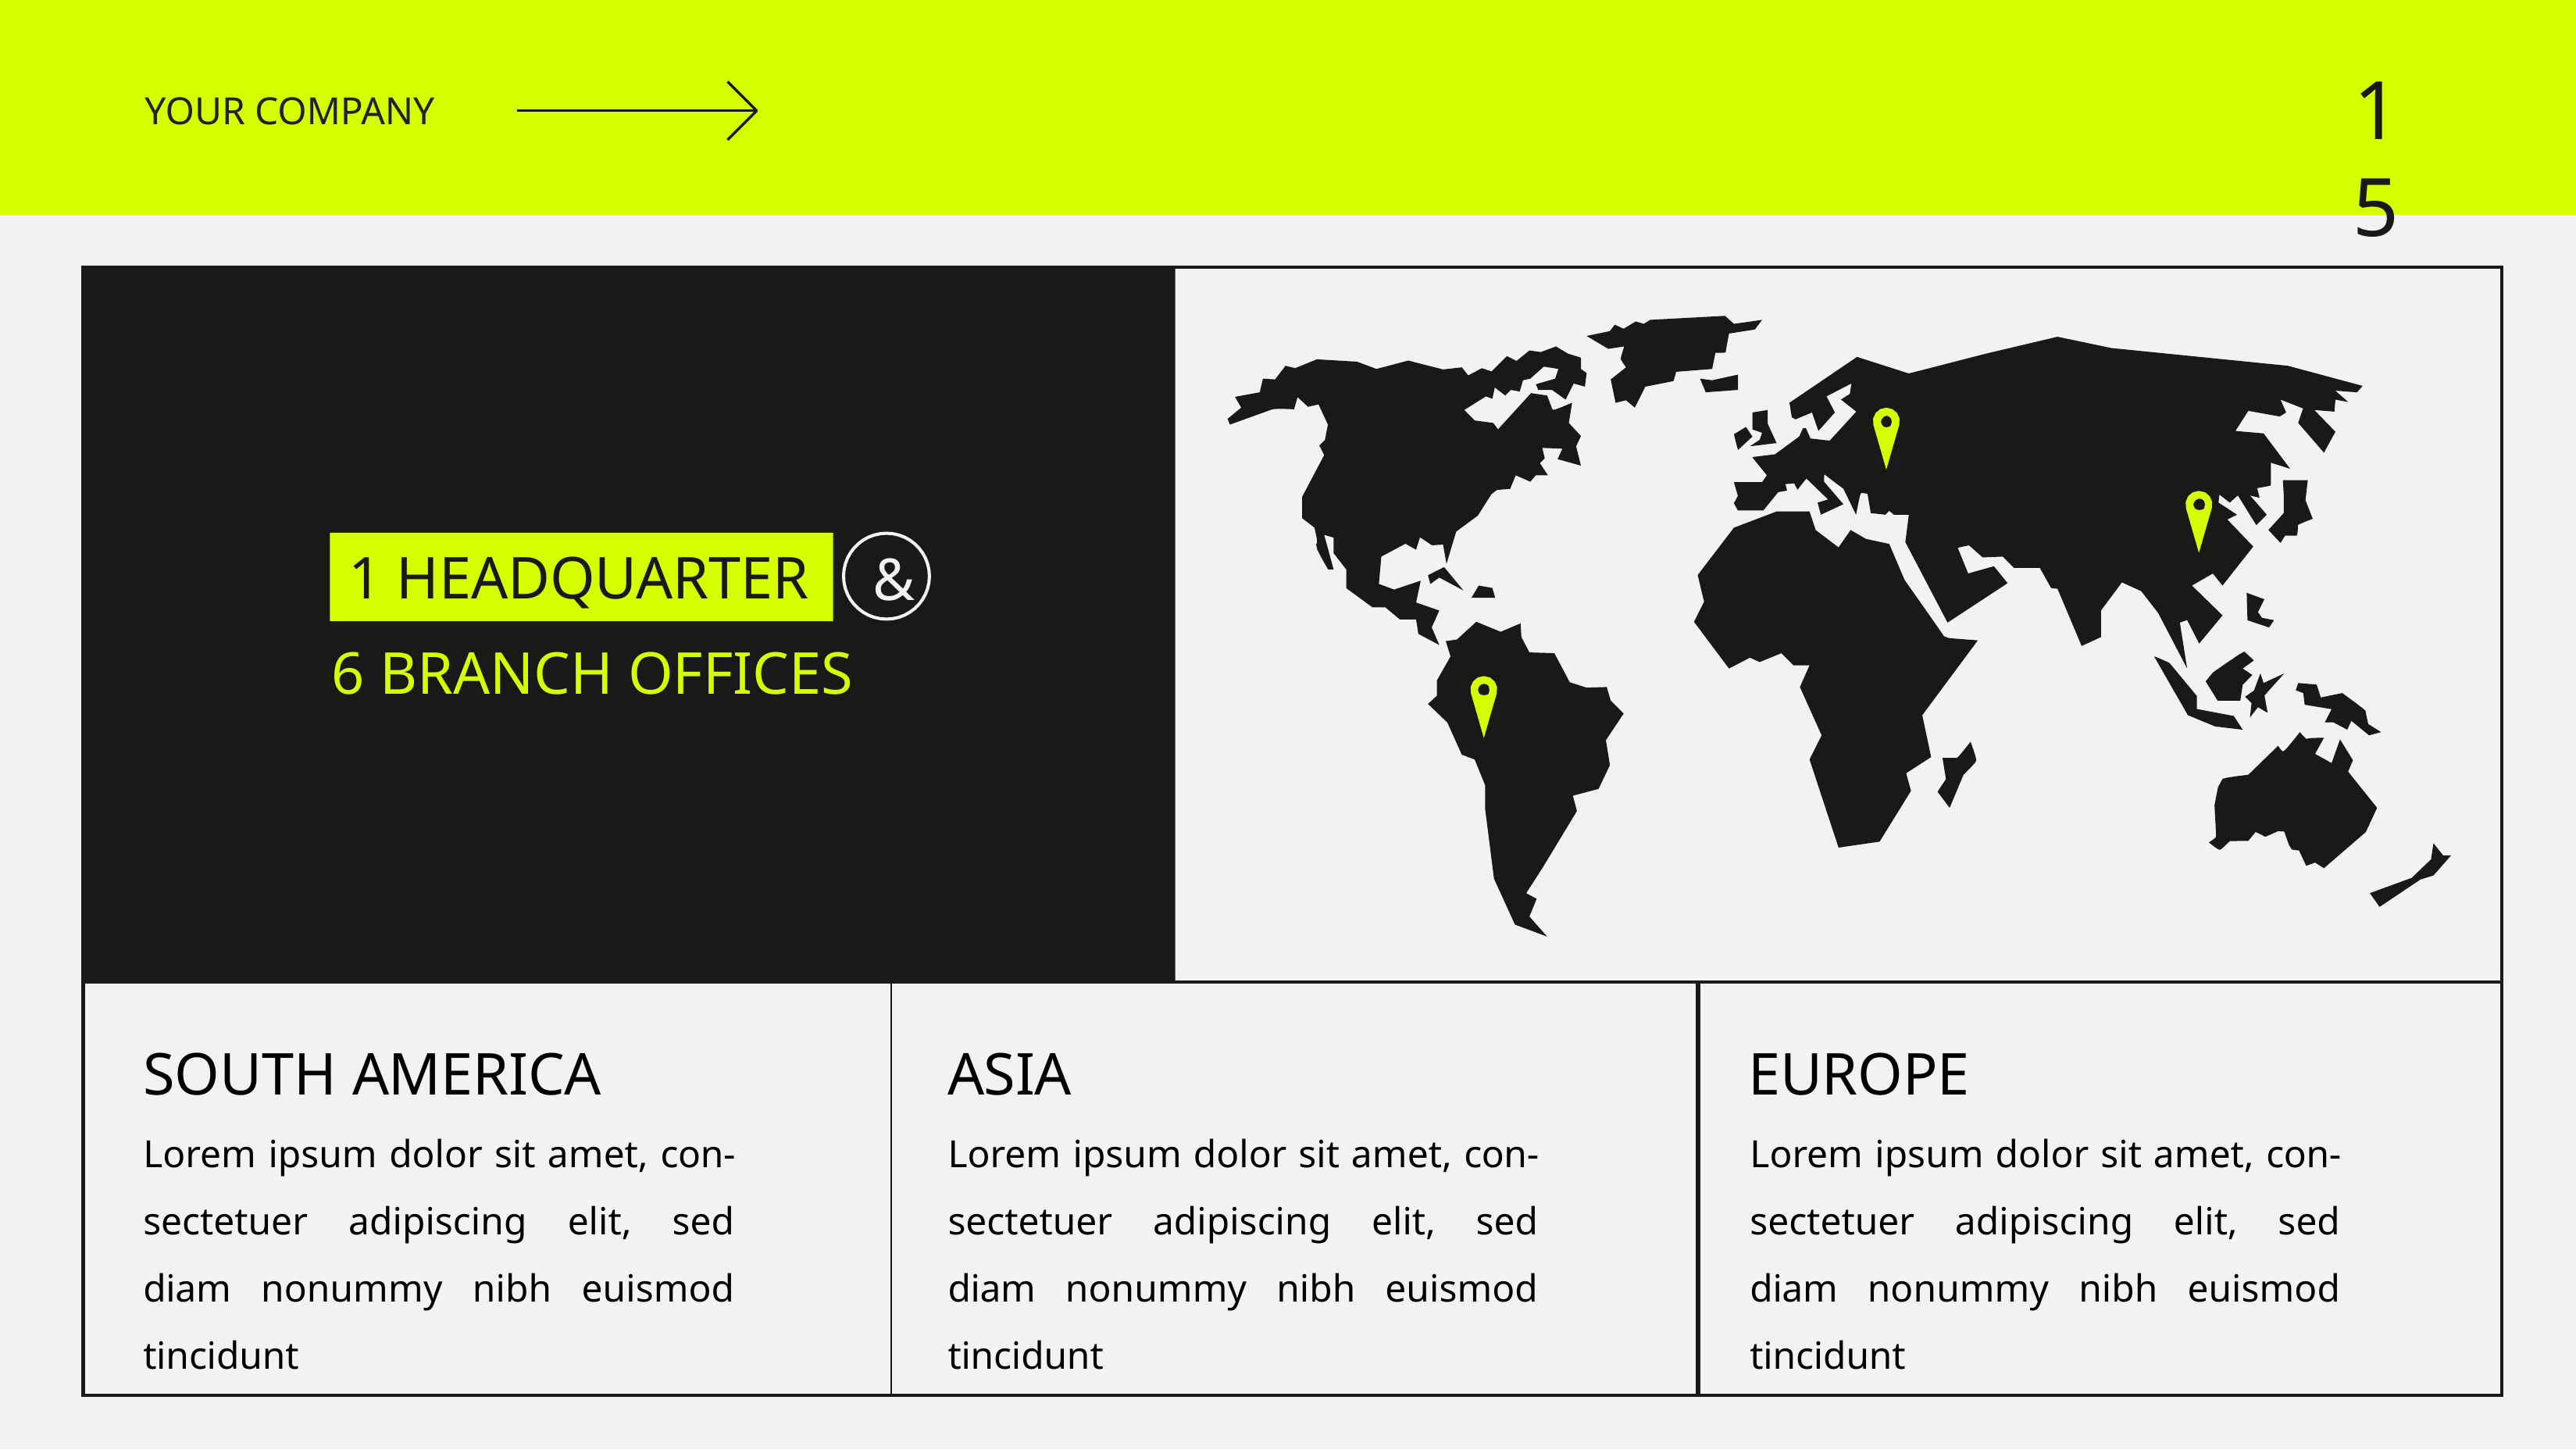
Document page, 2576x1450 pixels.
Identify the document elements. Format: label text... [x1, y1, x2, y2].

table_cell EUROPE Lorem ipsum dolor sit amet, con- sectetuer adipiscing elit, sed diam nonummy nibh euismod tincidunt [1700, 984, 2500, 1394]
text_box [727, 81, 757, 110]
text_box [912, 541, 929, 612]
text_box [727, 111, 757, 141]
table_cell SOUTH AMERICA Lorem ipsum dolor sit amet, con- sectetuer adipiscing elit, sed diam nonummy nibh euismod tincidunt [85, 984, 890, 1394]
text_box & [862, 537, 912, 619]
text_box [2296, 683, 2382, 736]
text_box 15 [2337, 57, 2416, 252]
text_box 1 HEADQUARTER [330, 535, 828, 616]
text_box [1693, 511, 1978, 848]
table_header [1176, 269, 2500, 980]
text_box [2153, 656, 2243, 730]
text_box [1873, 407, 1900, 470]
text_box [1470, 676, 1497, 738]
text_box [2208, 732, 2378, 869]
picture [2193, 498, 2205, 510]
text_box [84, 268, 1176, 984]
text_box [2185, 491, 2213, 553]
text_box [2205, 652, 2254, 701]
text_box [2370, 843, 2452, 907]
text_box YOUR COMPANY [144, 85, 448, 132]
text_box [1227, 346, 1587, 645]
text_box [1733, 337, 2363, 669]
table_cell ASIA Lorem ipsum dolor sit amet, con- sectetuer adipiscing elit, sed diam nonummy nibh euismod tincidunt [892, 984, 1696, 1394]
text_box [1586, 316, 1762, 408]
text_box [1428, 621, 1624, 937]
text_box 6 BRANCH OFFICES [320, 630, 1005, 712]
picture [1478, 684, 1490, 695]
text_box [869, 533, 904, 537]
text_box [844, 541, 862, 612]
text_box [2245, 673, 2285, 718]
text_box [330, 532, 833, 622]
picture [1880, 416, 1893, 427]
text_box [0, 0, 2576, 215]
